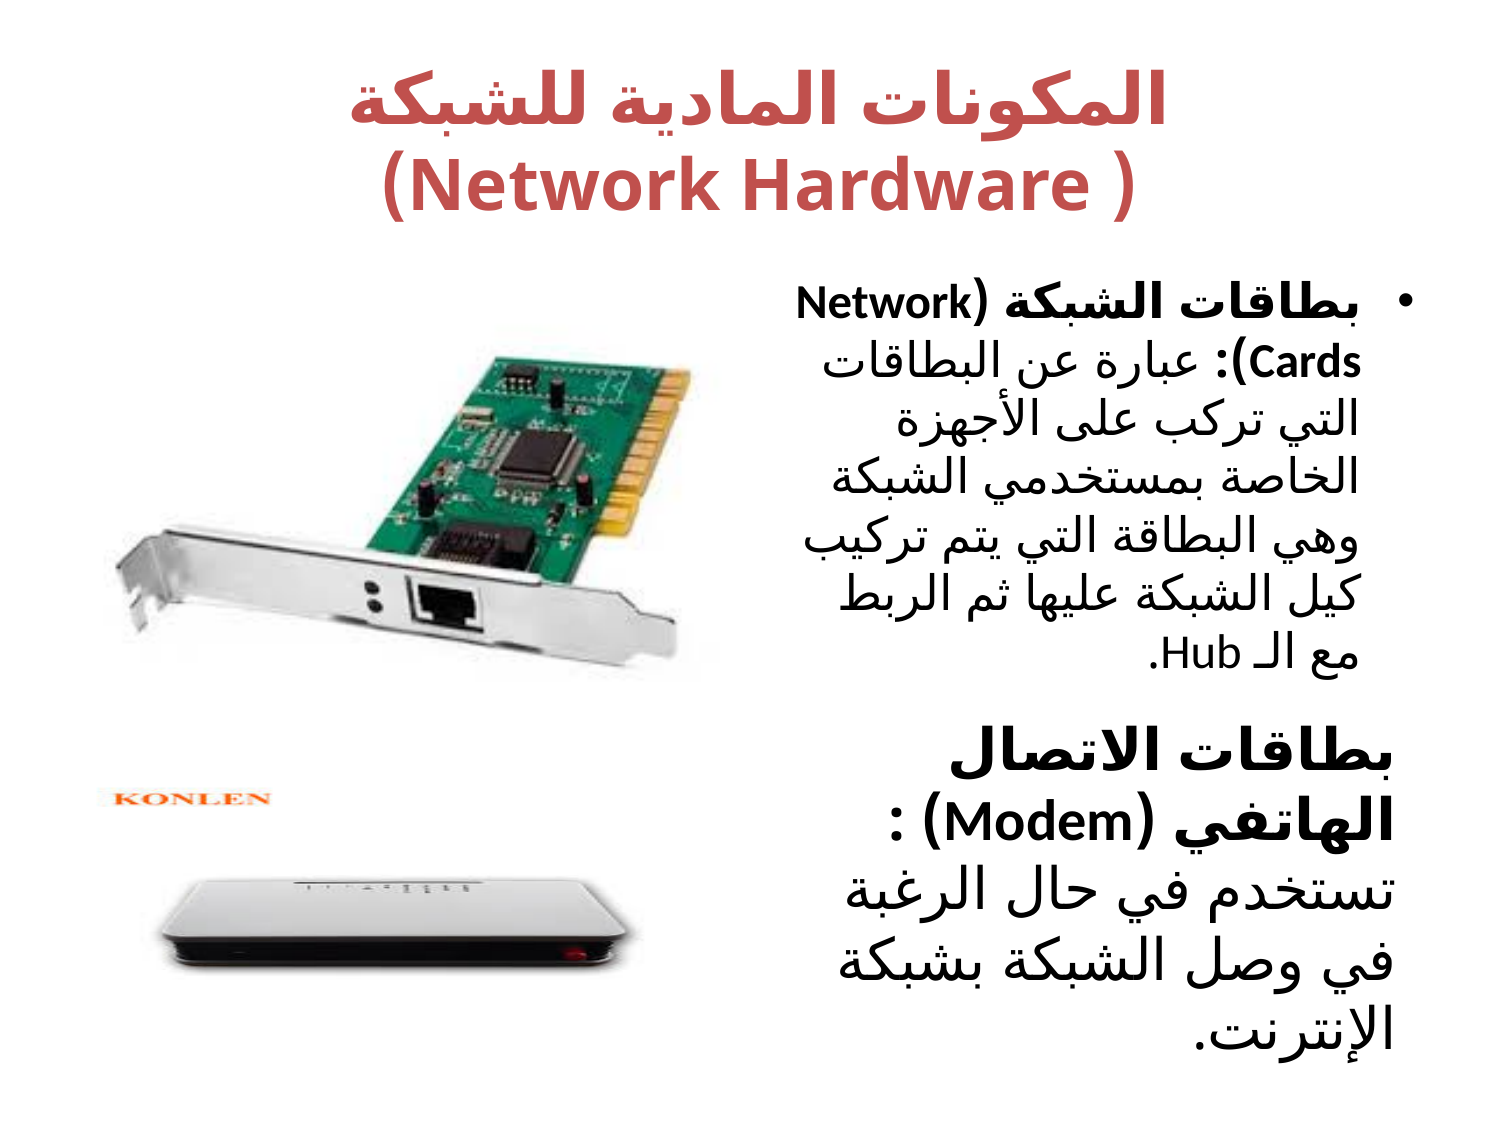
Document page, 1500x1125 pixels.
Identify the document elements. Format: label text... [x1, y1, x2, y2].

title المكونات المادية للشبكة ( Network Hardware) [75, 45, 1425, 233]
text_box بطاقات الاتصال الهاتفي (Modem) : تستخدم في حال الرغبة في وصل الشبكة بشبكة الإنترنت. [773, 704, 1412, 1069]
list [86, 290, 726, 717]
list بطاقات الشبكة (Network Cards): عبارة عن البطاقات التي تركب على الأجهزة الخاصة بمستخدمي الشبكة وهي البطاقة التي يتم تركيب كيل الشبكة عليها ثم الربط مع الـ Hub. [762, 262, 1425, 693]
picture [76, 778, 692, 1048]
